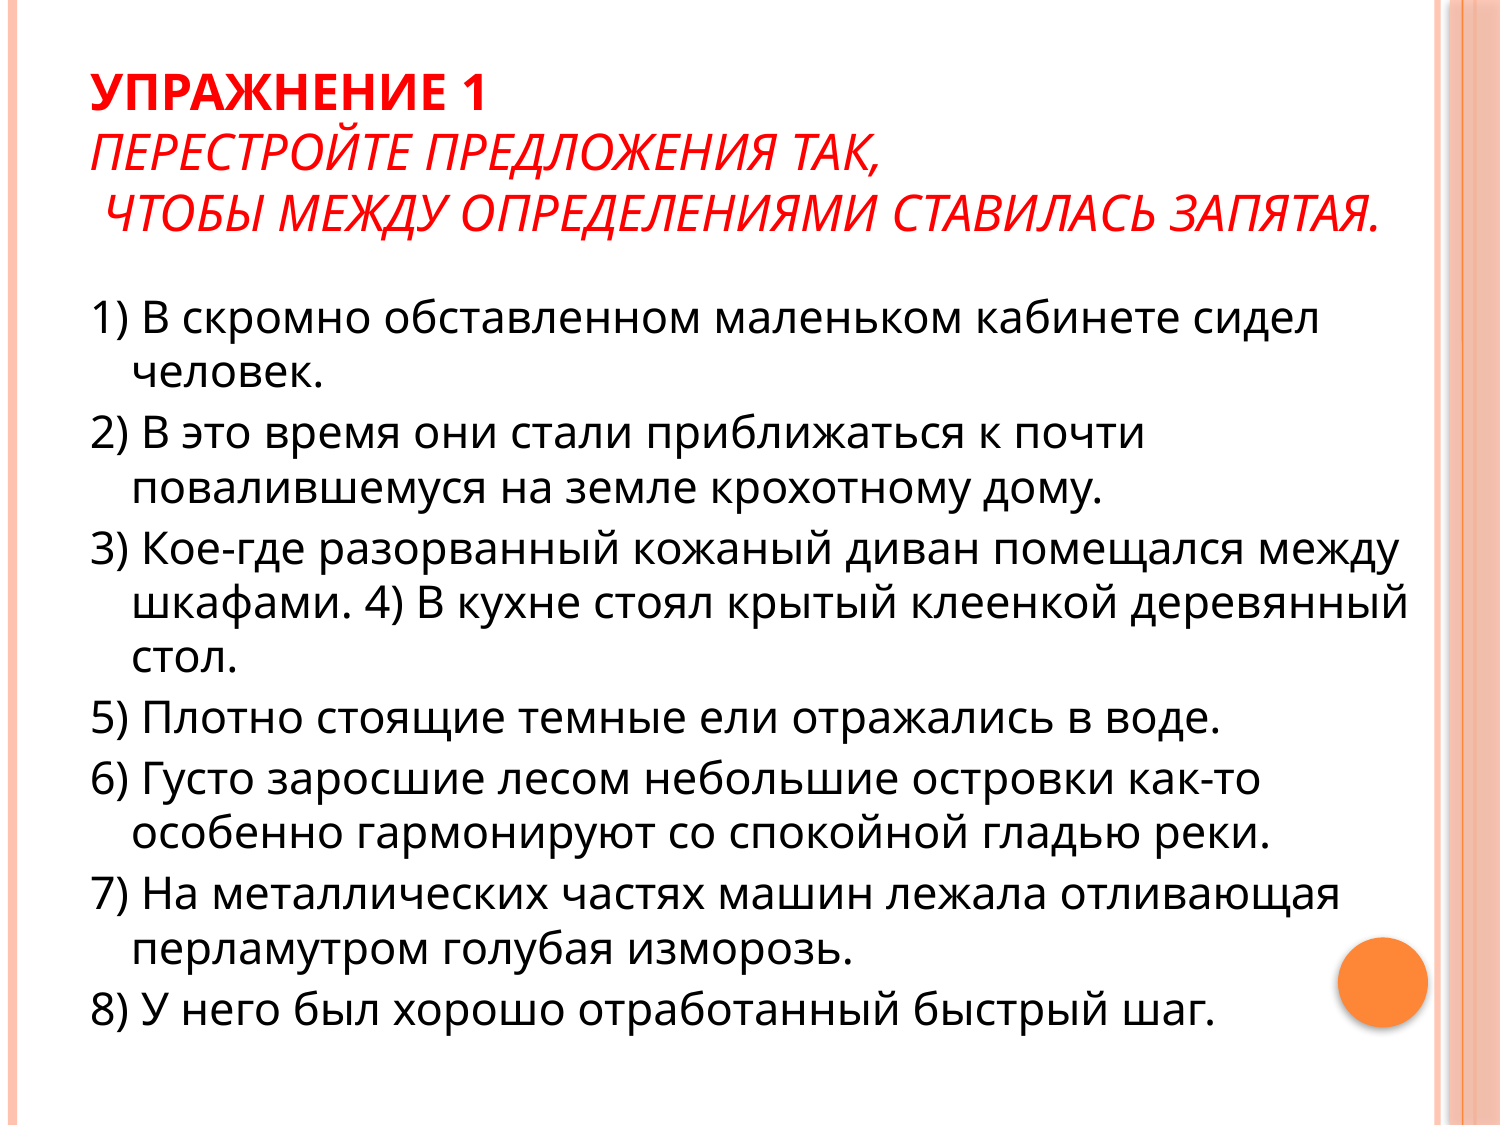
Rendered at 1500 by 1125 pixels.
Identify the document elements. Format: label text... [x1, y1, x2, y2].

list 1) В скромно обставленном маленьком кабинете сидел человек. 2) В это время они стали приближаться к почти повалившемуся на земле крохотному дому. 3) Кое-где разорванный кожаный диван помещался между шкафами. 4) В кухне стоял крытый клеенкой деревянный стол. 5) Плотно стоящие темные ели отражались в воде. 6) Густо заросшие лесом небольшие островки как-то особенно гармонируют со спокойной гладью реки. 7) На металлических частях машин лежала отливающая перламутром голубая изморозь. 8) У него был хорошо отработанный быстрый шаг. [75, 281, 1425, 1090]
title Упражнение 1 Перестройте предложения так, чтобы между определениями ставилась запятая. [75, 46, 1425, 281]
